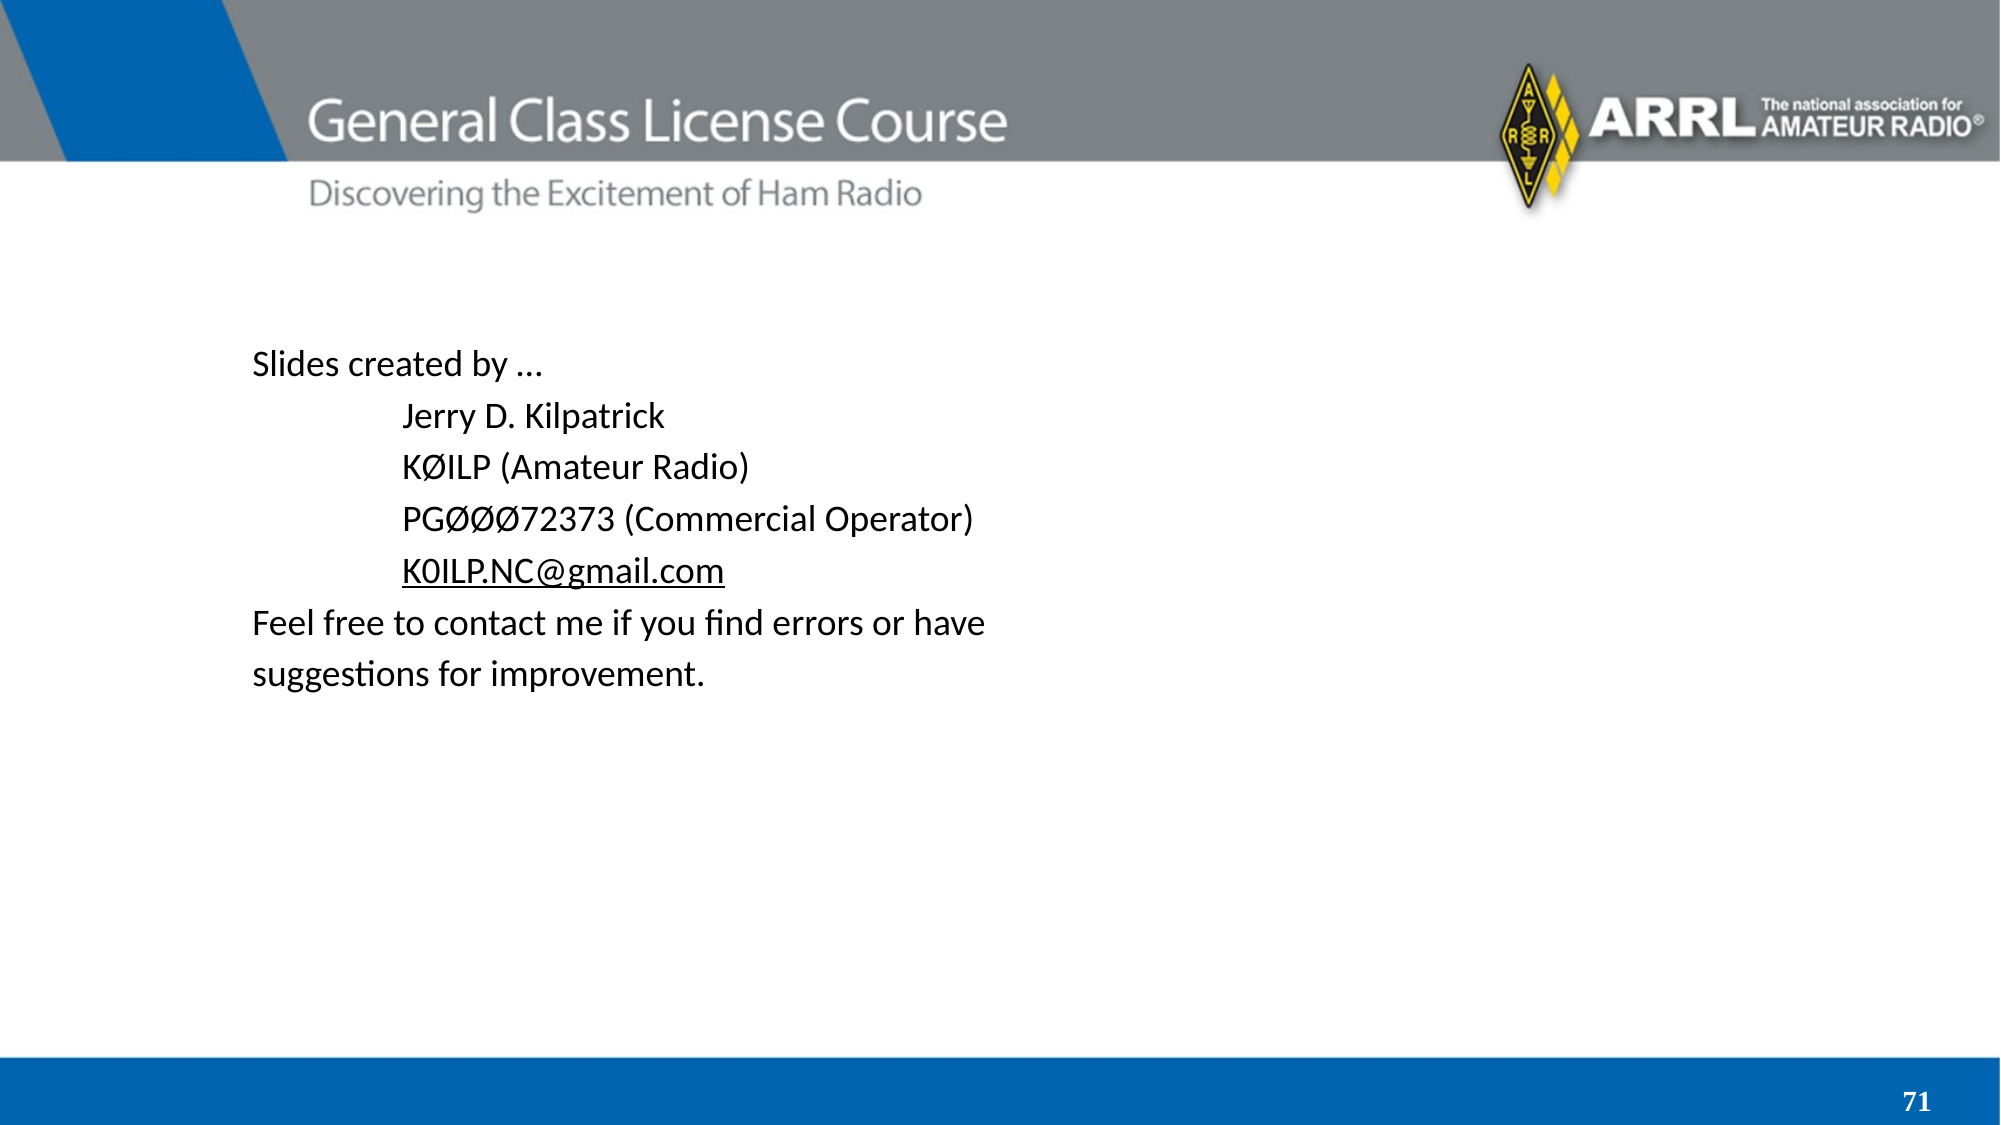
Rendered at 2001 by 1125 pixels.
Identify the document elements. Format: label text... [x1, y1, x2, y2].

text_box Slides created by … Jerry D. Kilpatrick KØILP (Amateur Radio) PGØØØ72373 (Commercial Operator) K0ILP.NC@gmail.com Feel free to contact me if you find errors or have suggestions for improvement. [237, 324, 1088, 702]
picture [0, 0, 2001, 1125]
